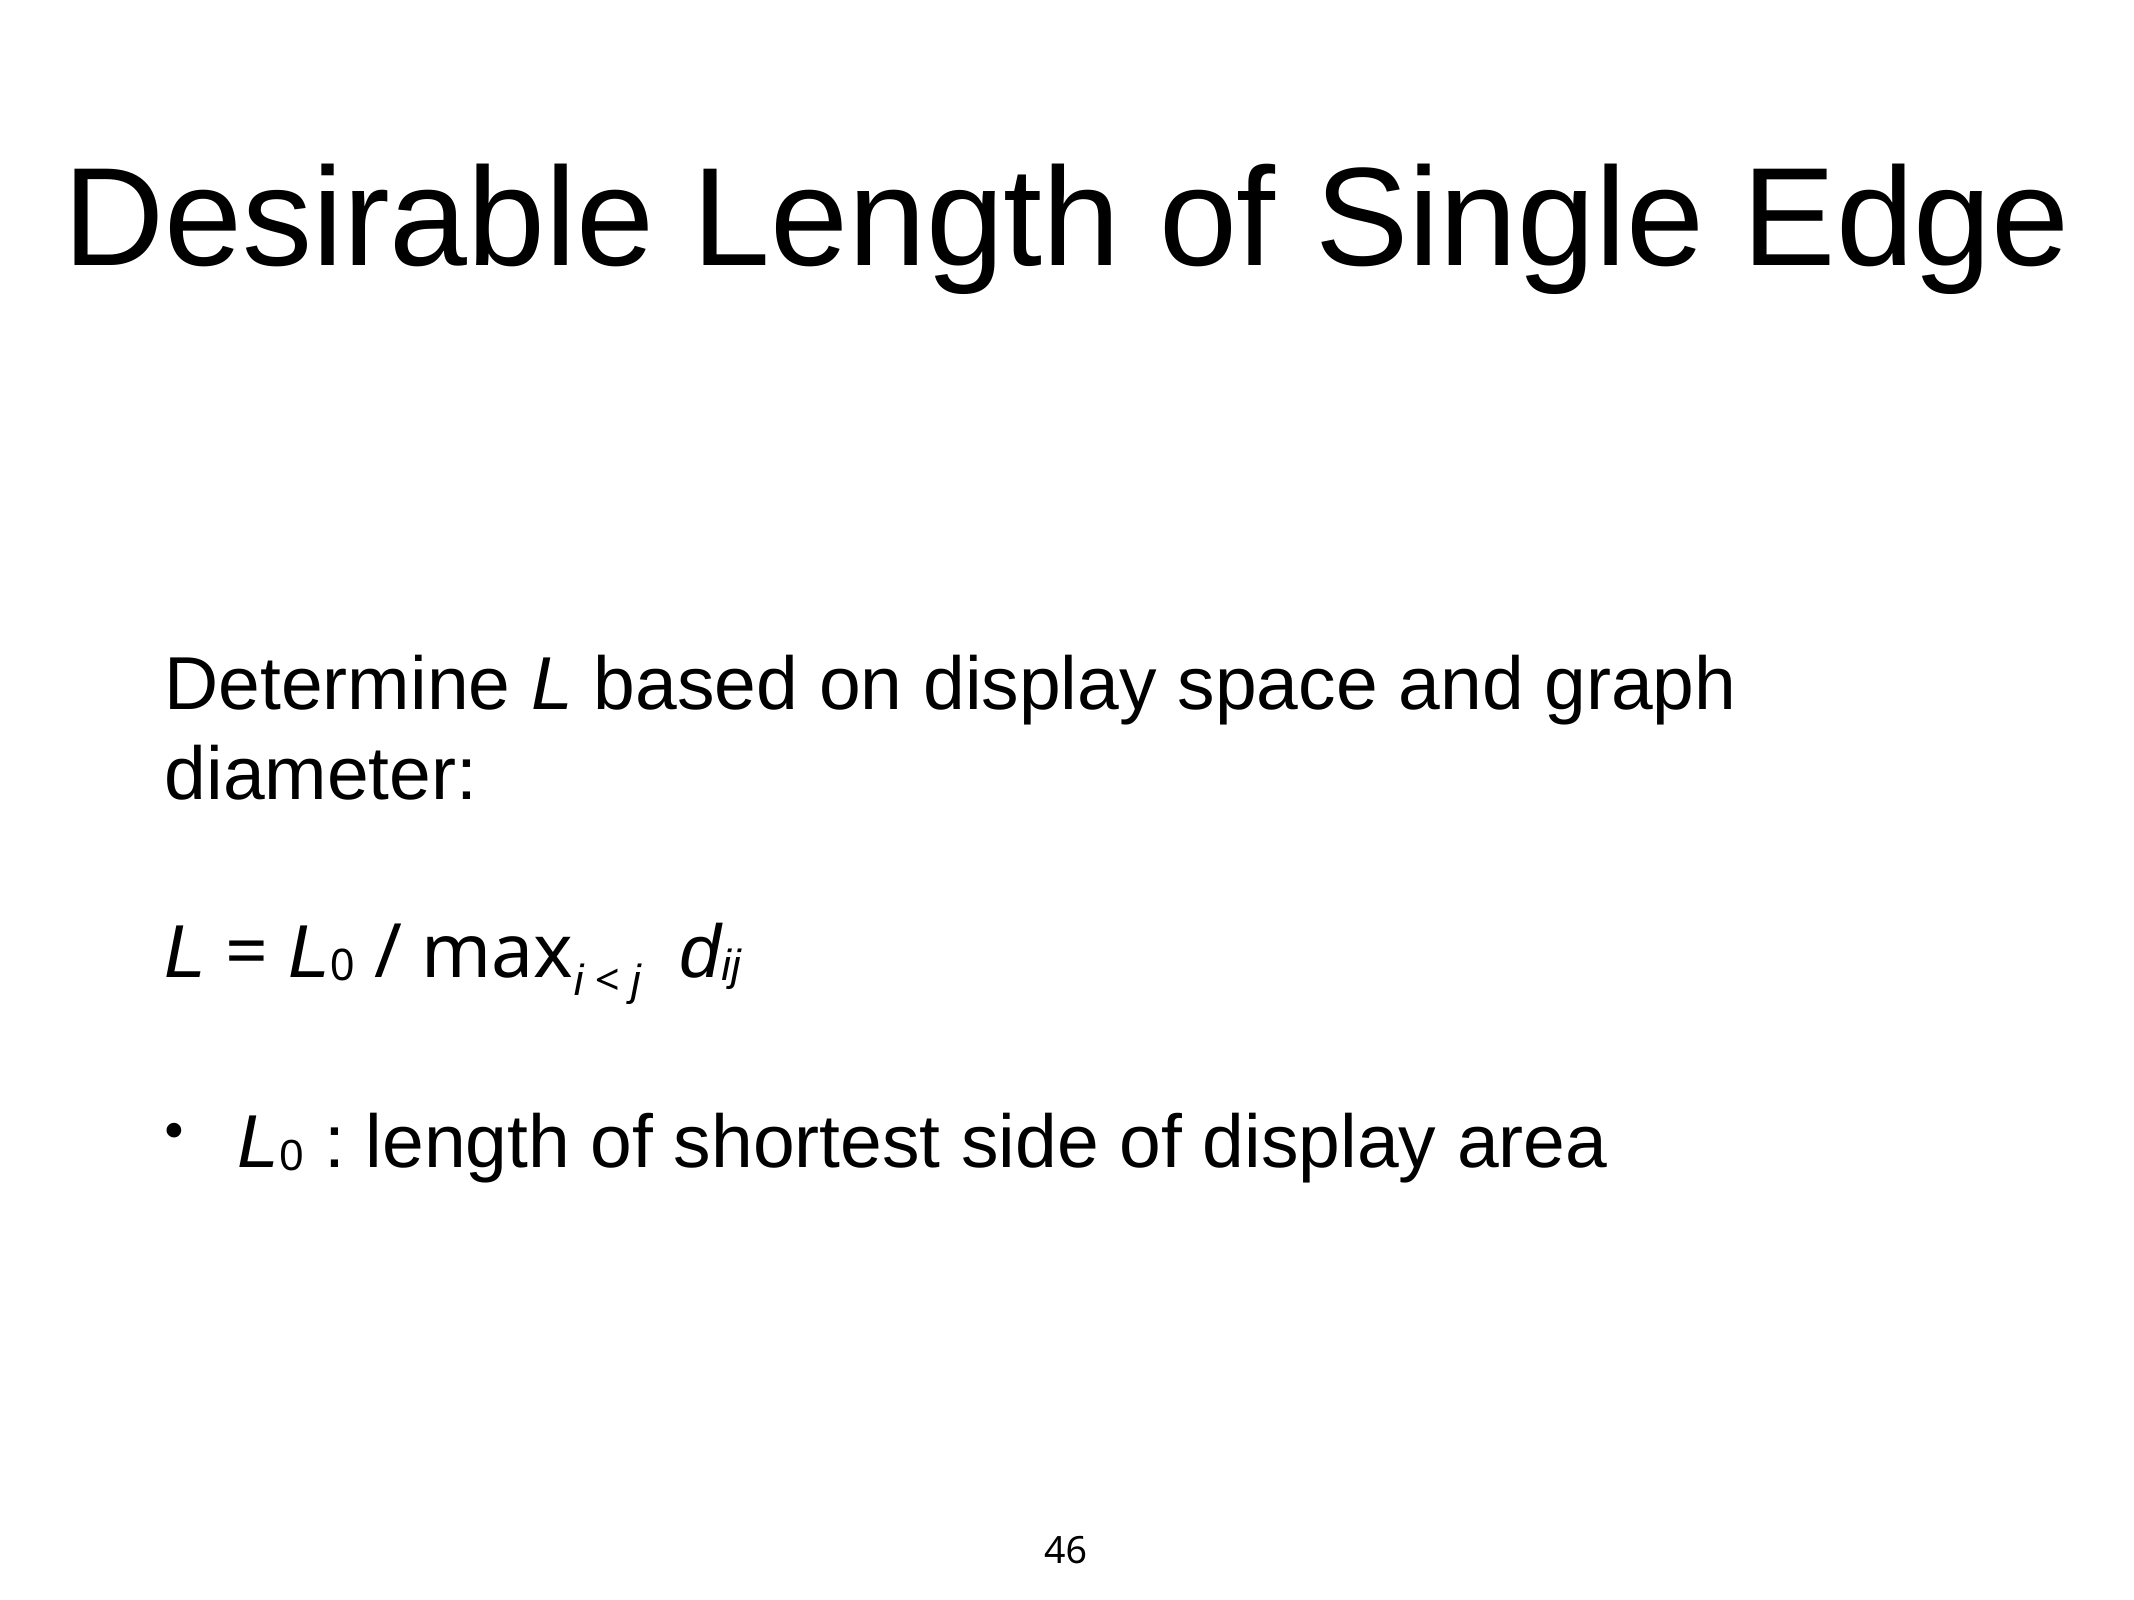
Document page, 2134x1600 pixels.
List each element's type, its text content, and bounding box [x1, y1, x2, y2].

list Determine L based on display space and graph diameter: L = L0 / maxi < j dij L0 : length of shortest side of display area [155, 388, 1978, 1459]
slide_number 46 [1034, 1517, 1097, 1581]
title Desirable Length of Single Edge [0, 31, 2134, 388]
